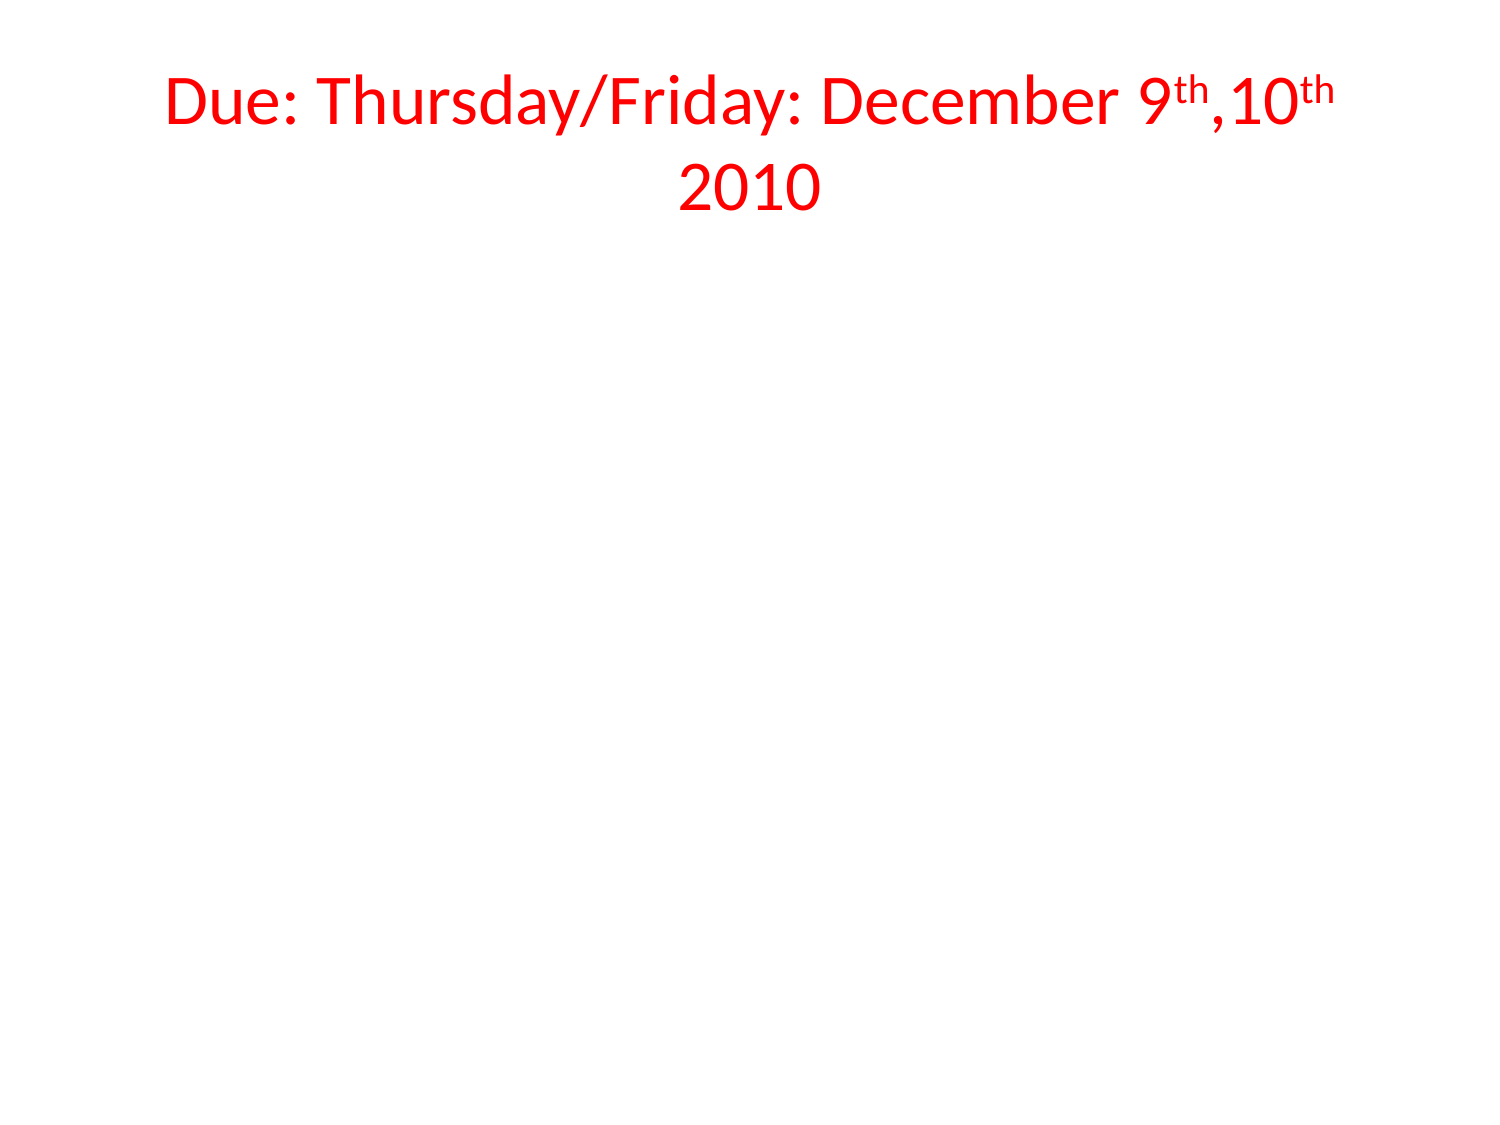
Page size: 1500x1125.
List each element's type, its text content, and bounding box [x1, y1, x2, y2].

title Due: Thursday/Friday: December 9th,10th 2010 [75, 45, 1425, 233]
